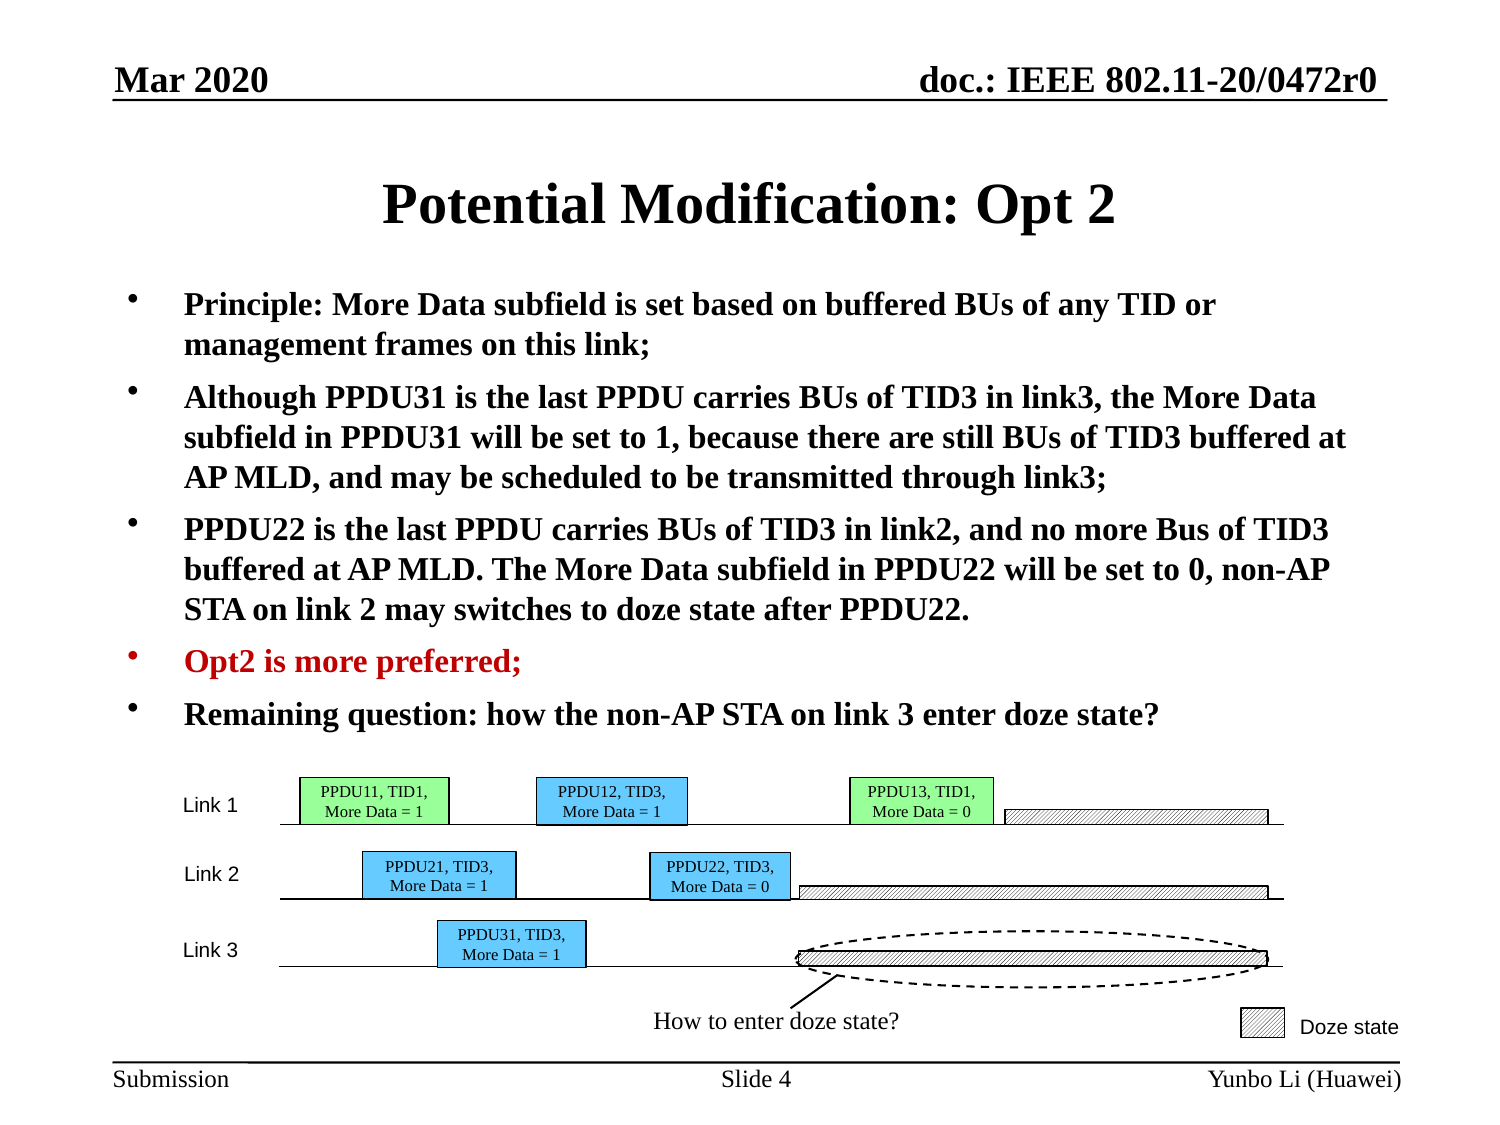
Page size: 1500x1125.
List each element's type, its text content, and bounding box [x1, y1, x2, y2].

text_box How to enter doze state? [638, 997, 921, 1043]
text_box PPDU13, TID1, More Data = 0 [848, 775, 996, 824]
footer Yunbo Li (Huawei) [1204, 1061, 1402, 1093]
text_box [796, 949, 809, 956]
text_box PPDU11, TID1, More Data = 1 [298, 775, 451, 824]
text_box [795, 931, 1269, 965]
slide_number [114, 54, 271, 101]
text_box PPDU12, TID3, More Data = 1 [535, 775, 689, 824]
title Potential Modification: Opt 2 [112, 112, 1388, 288]
text_box PPDU22, TID3, More Data = 0 [648, 850, 793, 898]
text_box Link 2 [169, 853, 255, 893]
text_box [790, 974, 838, 1009]
text_box Link 3 [168, 928, 254, 969]
list Principle: More Data subfield is set based on buffered BUs of any TID or management frames on this link; Although PPDU31 is the last PPDU carries BUs of TID3 in link3, the More Data subfield in PPDU31 will be set to 1, because there are still BUs of TID3 buffered at AP MLD, and may be scheduled to be transmitted through link3; PPDU22 is the last PPDU carries BUs of TID3 in link2, and no more Bus of TID3 buffered at AP MLD. The More Data subfield in PPDU22 will be set to 0, non-AP STA on link 2 may switches to doze state after PPDU22. Opt2 is more preferred; Remaining question: how the non-AP STA on link 3 enter doze state? [112, 288, 1388, 754]
text_box PPDU21, TID3, More Data = 1 [360, 849, 518, 898]
text_box [1239, 1006, 1286, 1039]
text_box [798, 884, 1270, 898]
text_box [1003, 807, 1270, 824]
text_box [839, 974, 1234, 988]
slide_number Slide 4 [712, 1061, 800, 1093]
text_box Link 1 [168, 784, 254, 825]
text_box [1255, 949, 1269, 958]
text_box PPDU31, TID3, More Data = 1 [435, 918, 588, 965]
text_box Doze state [1284, 1006, 1414, 1047]
